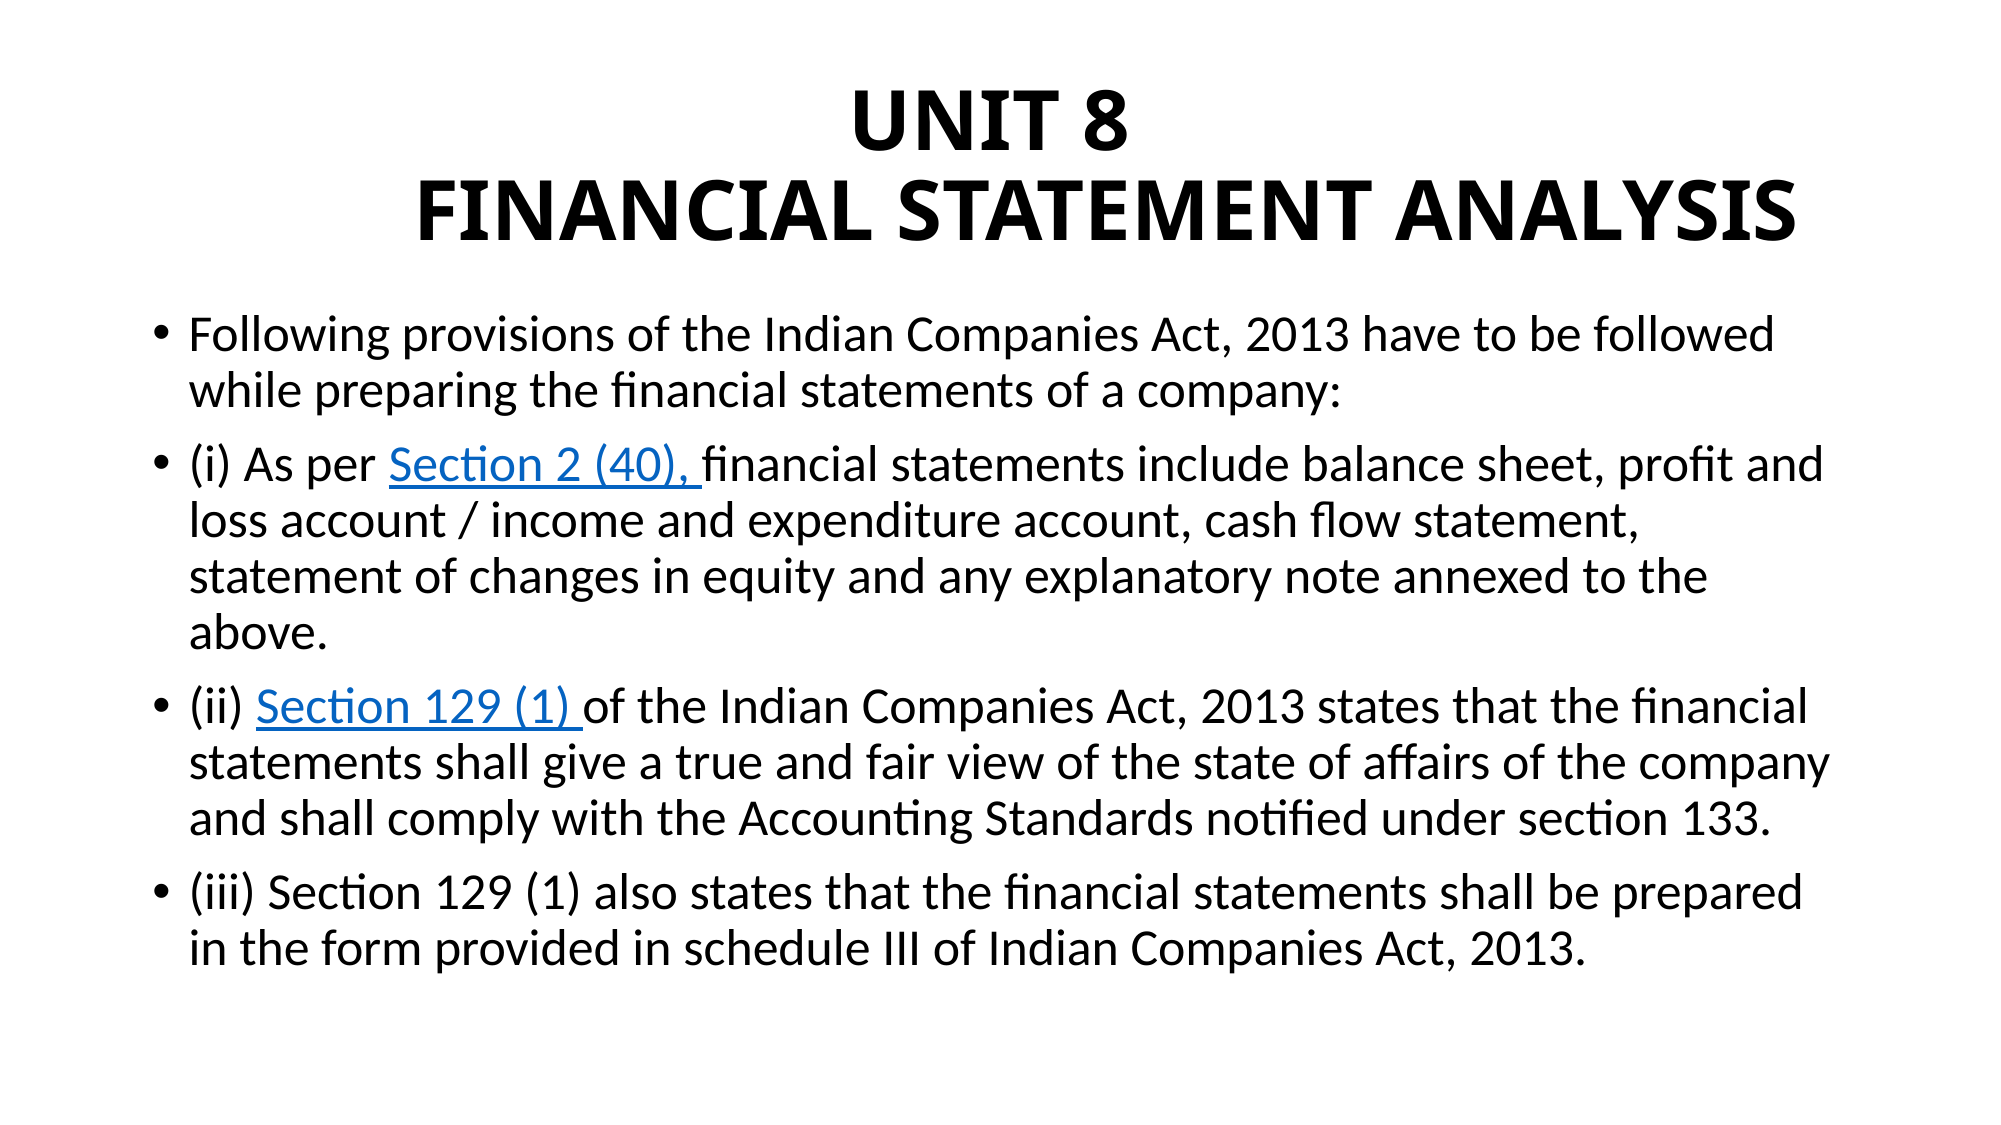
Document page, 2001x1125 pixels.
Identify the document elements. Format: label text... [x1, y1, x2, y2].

title UNIT 8 FINANCIAL STATEMENT ANALYSIS [137, 59, 1863, 278]
list Following provisions of the Indian Companies Act, 2013 have to be followed while preparing the financial statements of a company: (i) As per Section 2 (40), financial statements include balance sheet, profit and loss account / income and expenditure account, cash flow statement, statement of changes in equity and any explanatory note annexed to the above. (ii) Section 129 (1) of the Indian Companies Act, 2013 states that the financial statements shall give a true and fair view of the state of affairs of the company and shall comply with the Accounting Standards notified under section 133. (iii) Section 129 (1) also states that the financial statements shall be prepared in the form provided in schedule III of Indian Companies Act, 2013. [137, 299, 1863, 1014]
